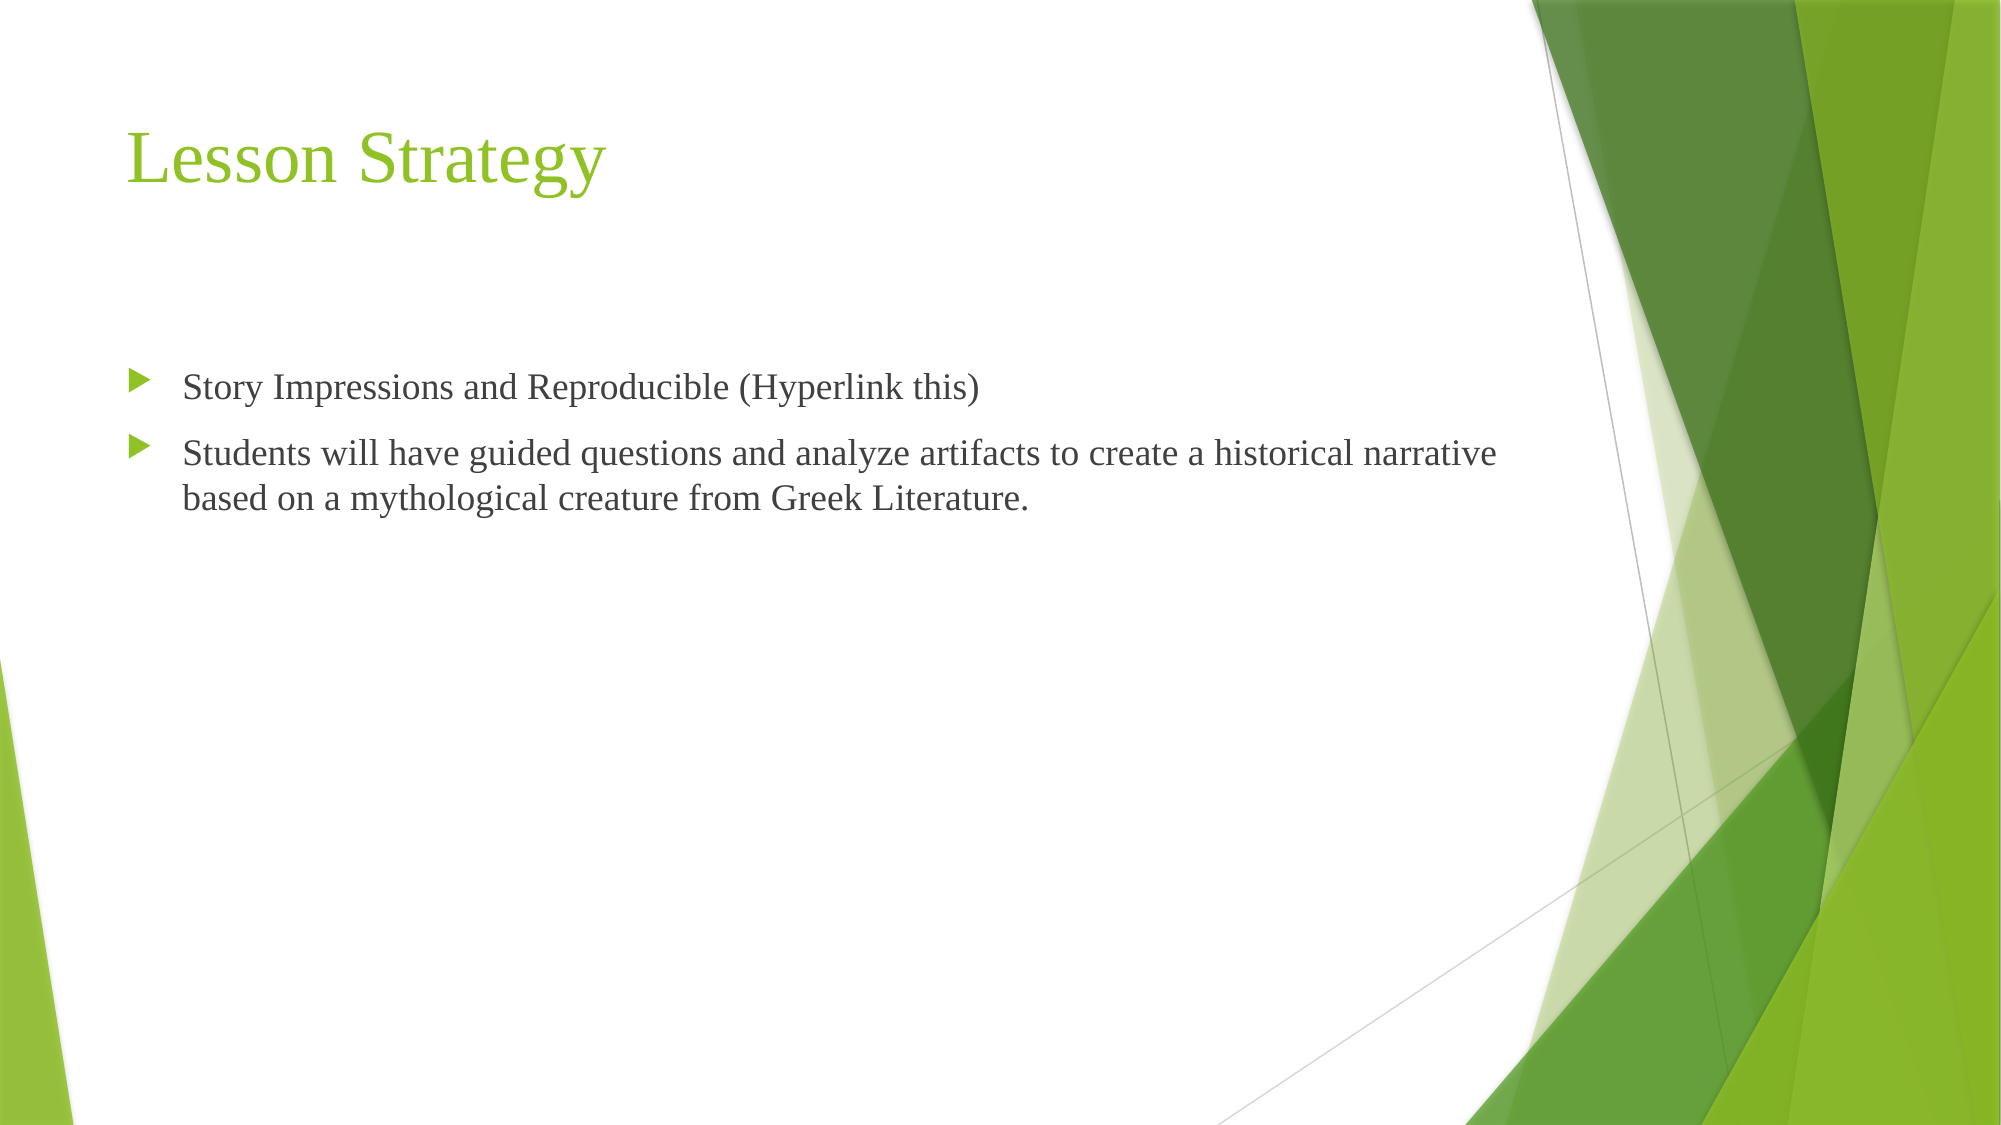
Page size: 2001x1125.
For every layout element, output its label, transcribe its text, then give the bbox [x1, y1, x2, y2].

title Lesson Strategy [111, 99, 1522, 317]
list Story Impressions and Reproducible (Hyperlink this) Students will have guided questions and analyze artifacts to create a historical narrative based on a mythological creature from Greek Literature. [111, 354, 1522, 992]
